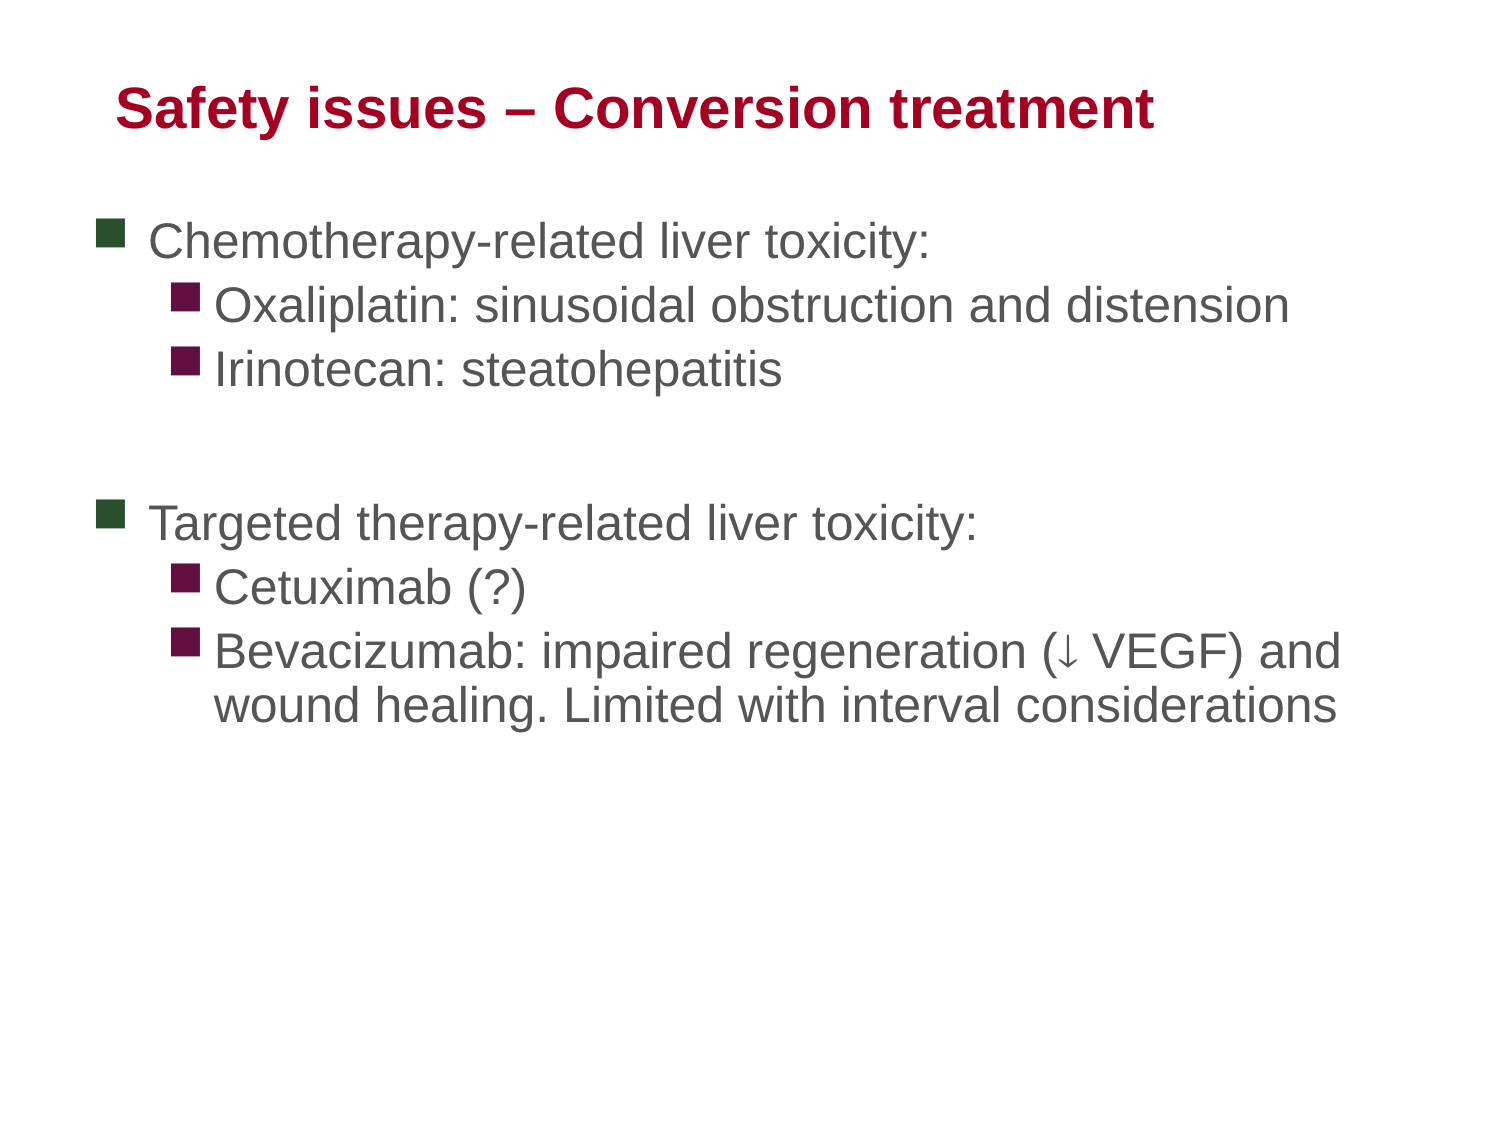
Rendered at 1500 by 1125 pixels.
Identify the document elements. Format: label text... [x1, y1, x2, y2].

title Safety issues – Conversion treatment [100, 10, 1499, 199]
list Chemotherapy-related liver toxicity: Oxaliplatin: sinusoidal obstruction and distension Irinotecan: steatohepatitis Targeted therapy-related liver toxicity: Cetuximab (?) Bevacizumab: impaired regeneration ( VEGF) and wound healing. Limited with interval considerations [76, 207, 1428, 988]
